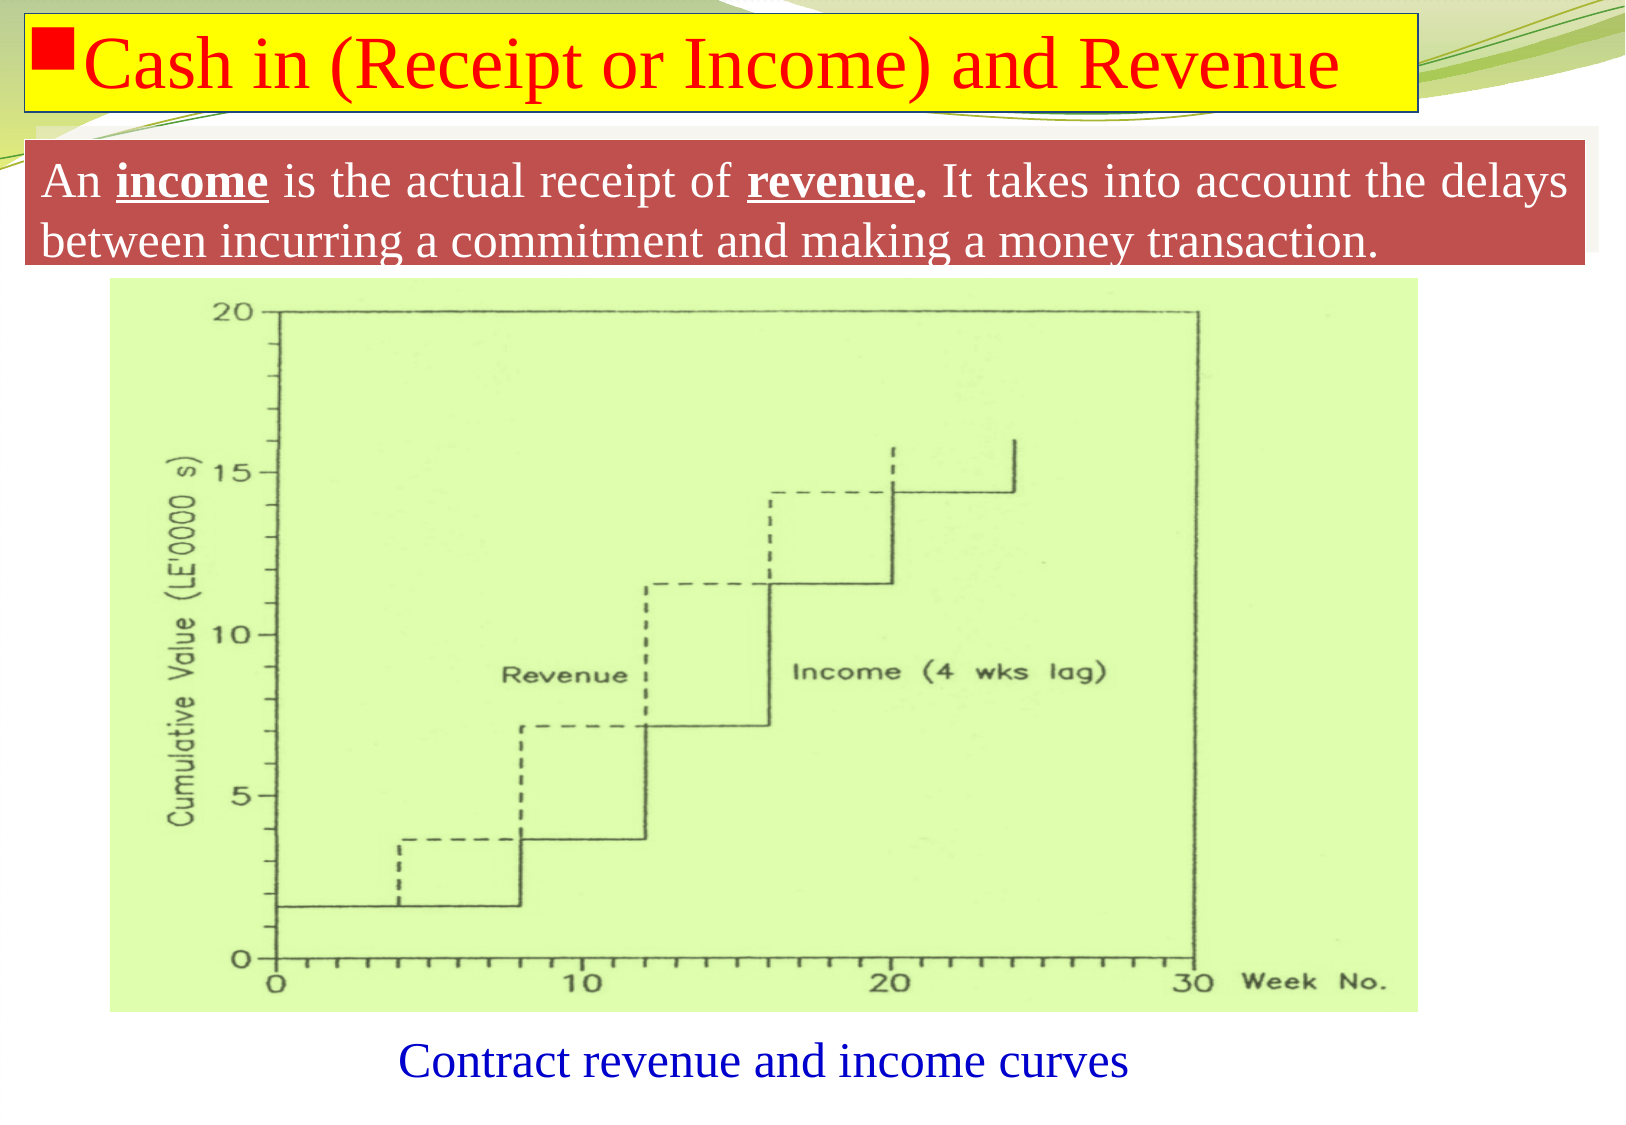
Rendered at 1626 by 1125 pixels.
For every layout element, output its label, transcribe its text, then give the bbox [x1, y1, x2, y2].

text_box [109, 278, 1418, 1089]
text_box Cash in (Receipt or Income) and Revenue [24, 13, 1418, 112]
text_box An income is the actual receipt of revenue. It takes into account the delays between incurring a commitment and making a money transaction. [24, 139, 1586, 266]
